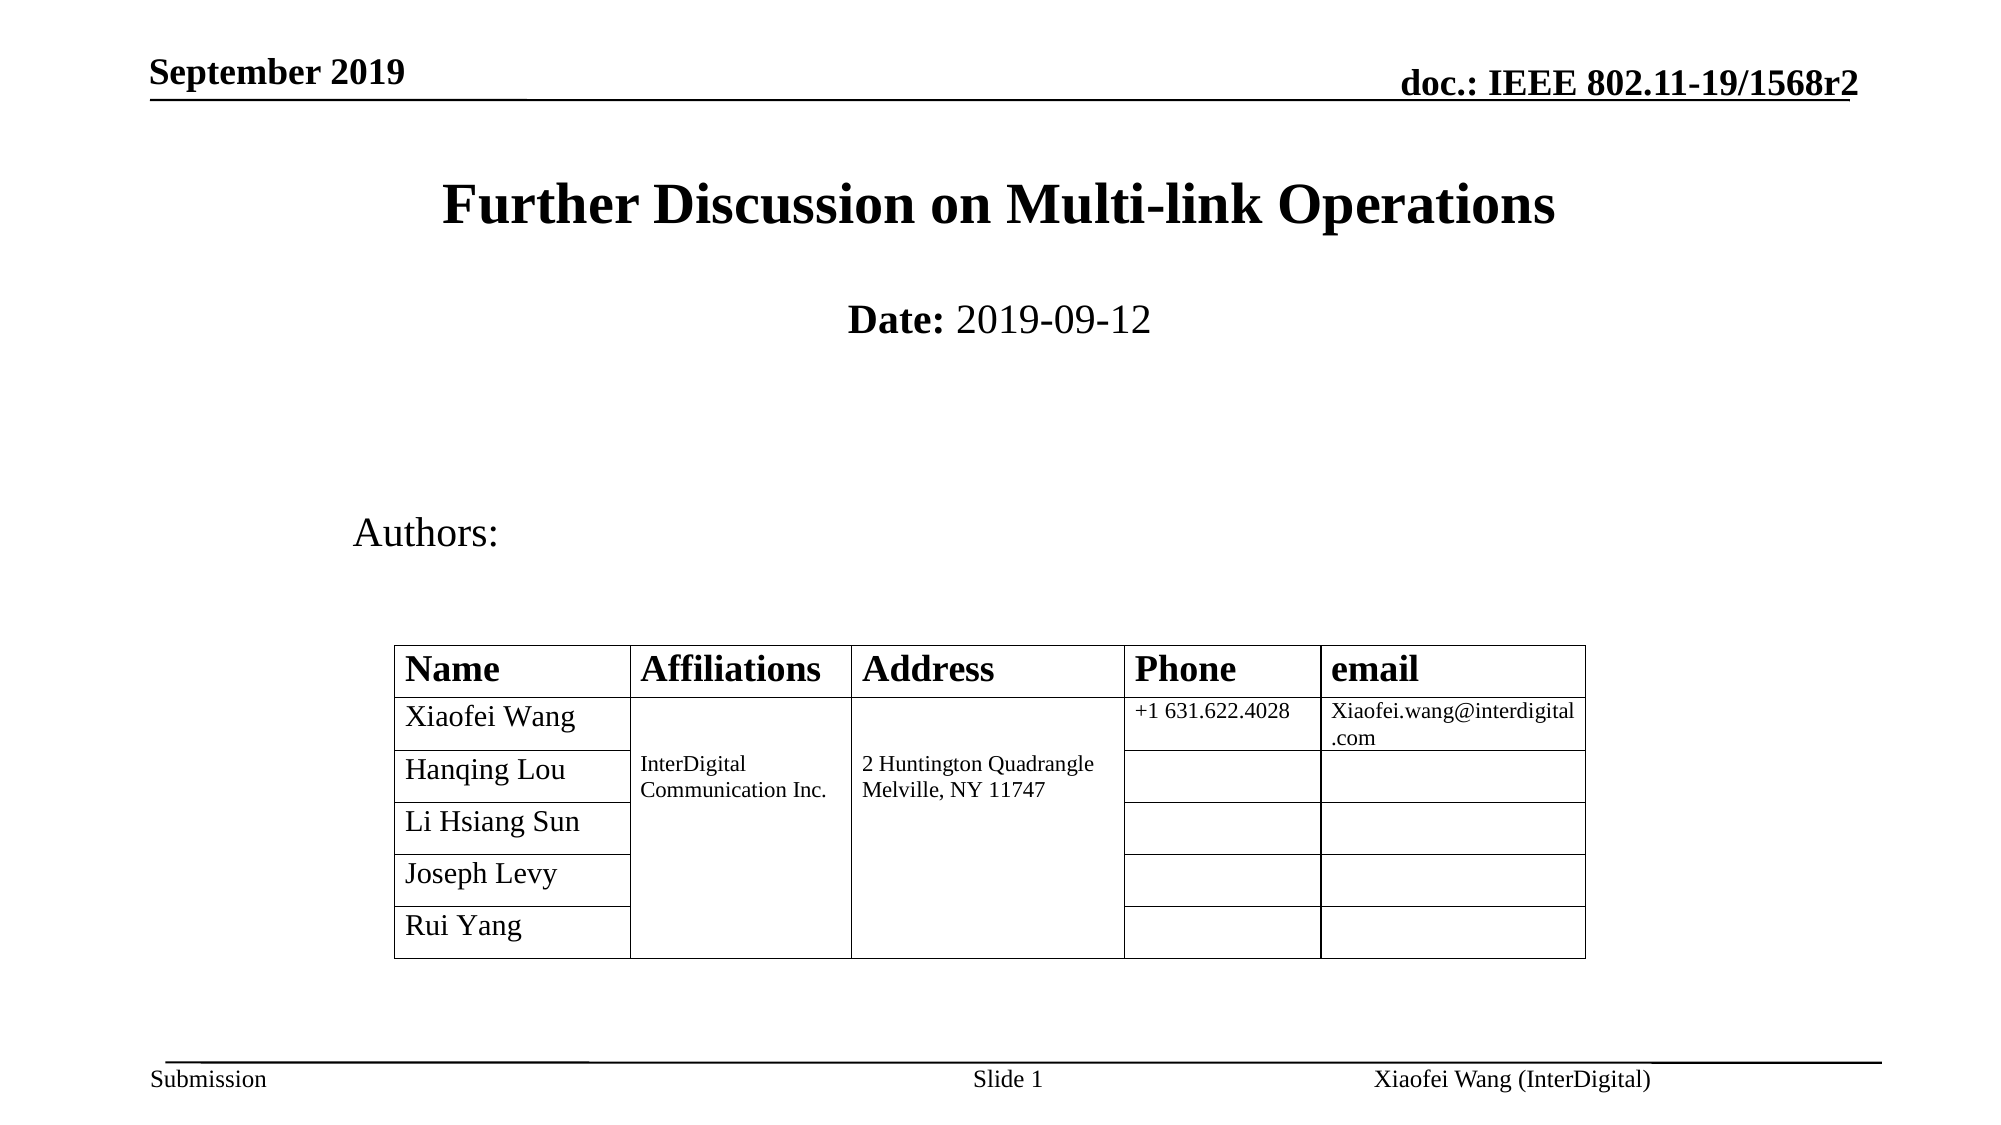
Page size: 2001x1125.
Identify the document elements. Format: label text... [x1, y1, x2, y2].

slide_number Slide 1 [950, 1061, 1067, 1123]
footer Xiaofei Wang (InterDigital) [1152, 1061, 1652, 1093]
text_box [380, 644, 1615, 1023]
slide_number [148, 47, 527, 93]
title Further Discussion on Multi-link Operations [362, 112, 1638, 284]
text_box Authors: [337, 497, 576, 560]
list Date: 2019-09-12 [362, 284, 1638, 351]
